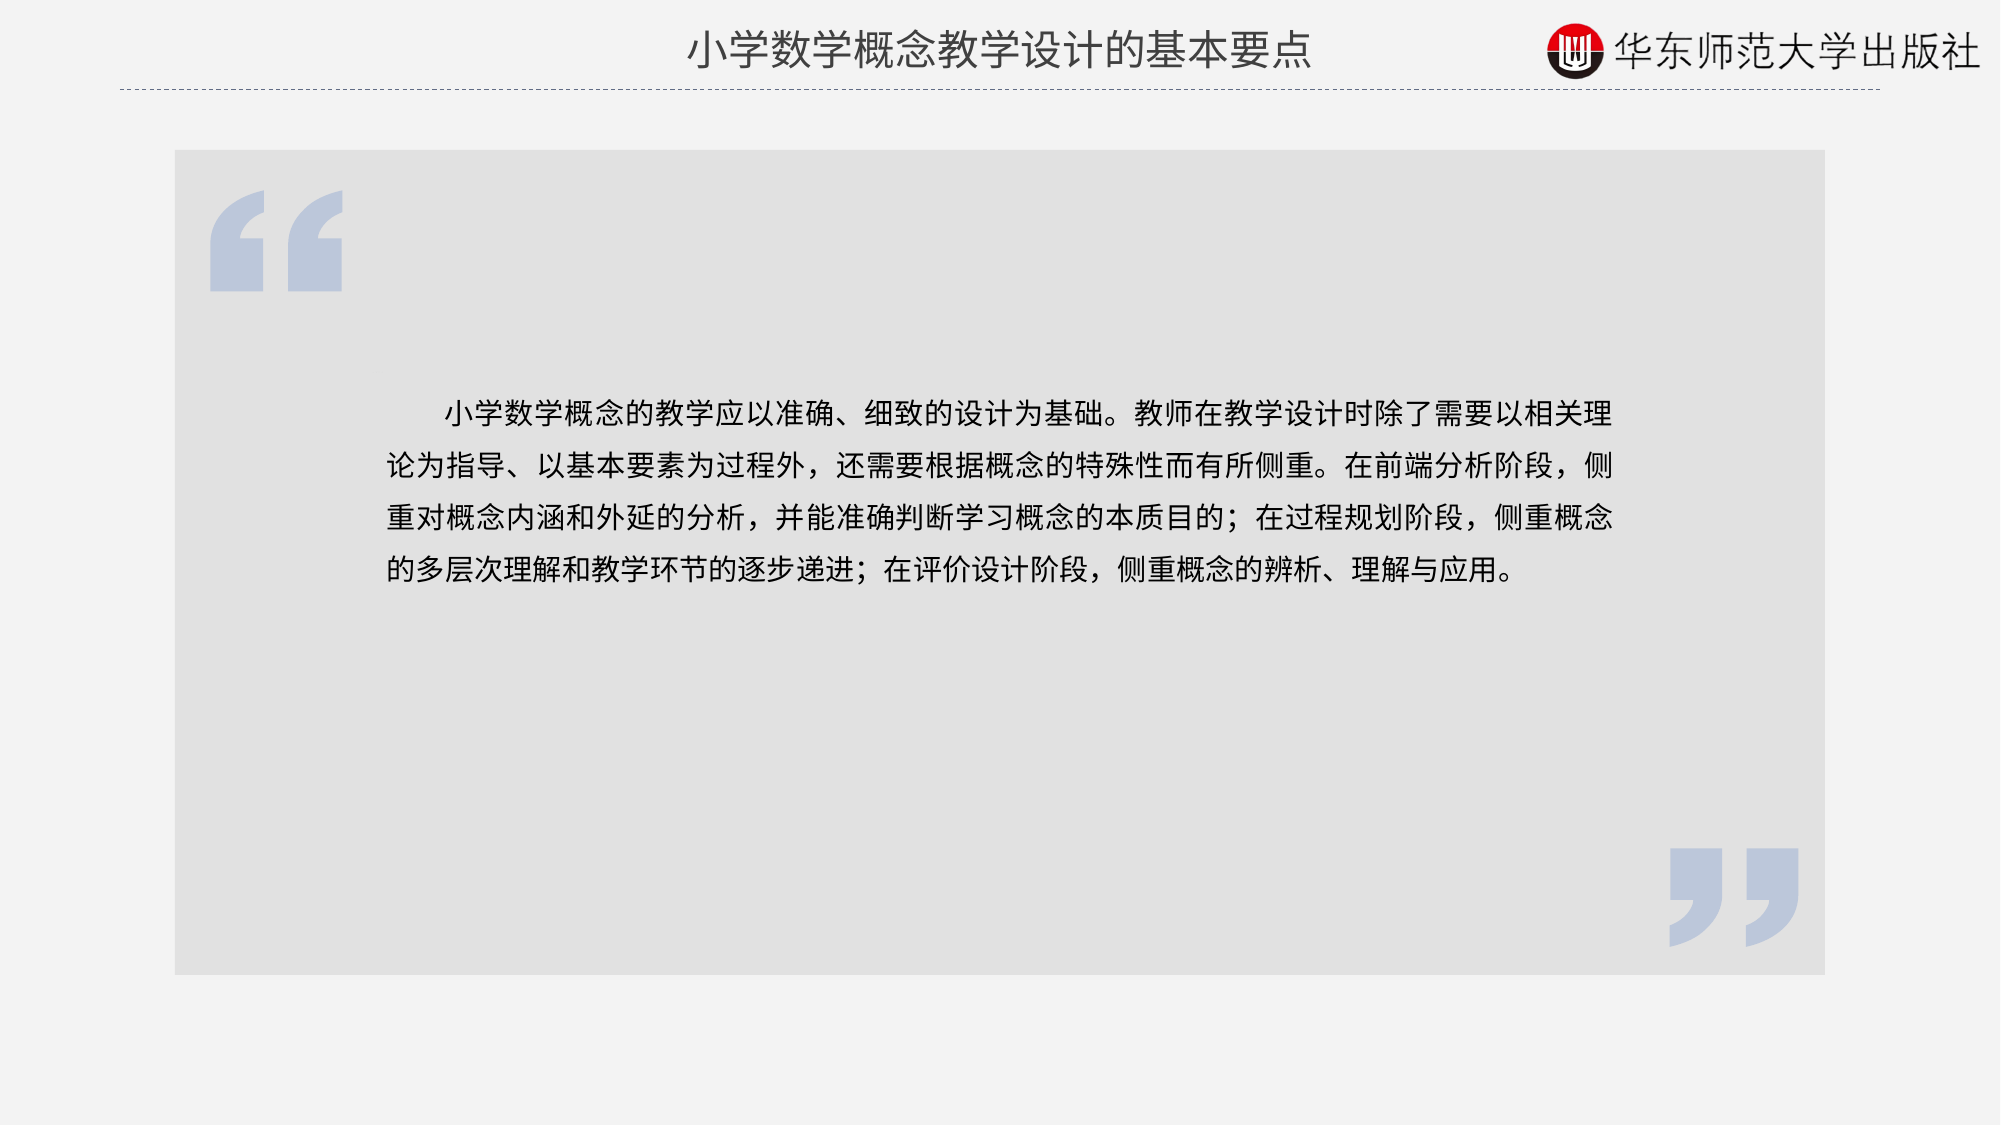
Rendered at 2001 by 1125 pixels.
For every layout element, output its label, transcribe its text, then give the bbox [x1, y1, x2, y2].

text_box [1536, 13, 1989, 83]
text_box [1744, 847, 1800, 949]
text_box [174, 149, 1826, 976]
text_box 小学数学概念教学设计的基本要点 [680, 23, 1320, 74]
text_box [209, 189, 265, 293]
text_box [287, 189, 344, 293]
text_box 小学数学概念的教学应以准确、细致的设计为基础。教师在教学设计时除了需要以相关理论为指导、以基本要素为过程外，还需要根据概念的特殊性而有所侧重。在前端分析阶段，侧重对概念内涵和外延的分析，并能准确判断学习概念的本质目的；在过程规划阶段，侧重概念的多层次理解和教学环节的逐步递进；在评价设计阶段，侧重概念的辨析、理解与应用。 [371, 370, 1629, 594]
text_box [1668, 847, 1724, 949]
